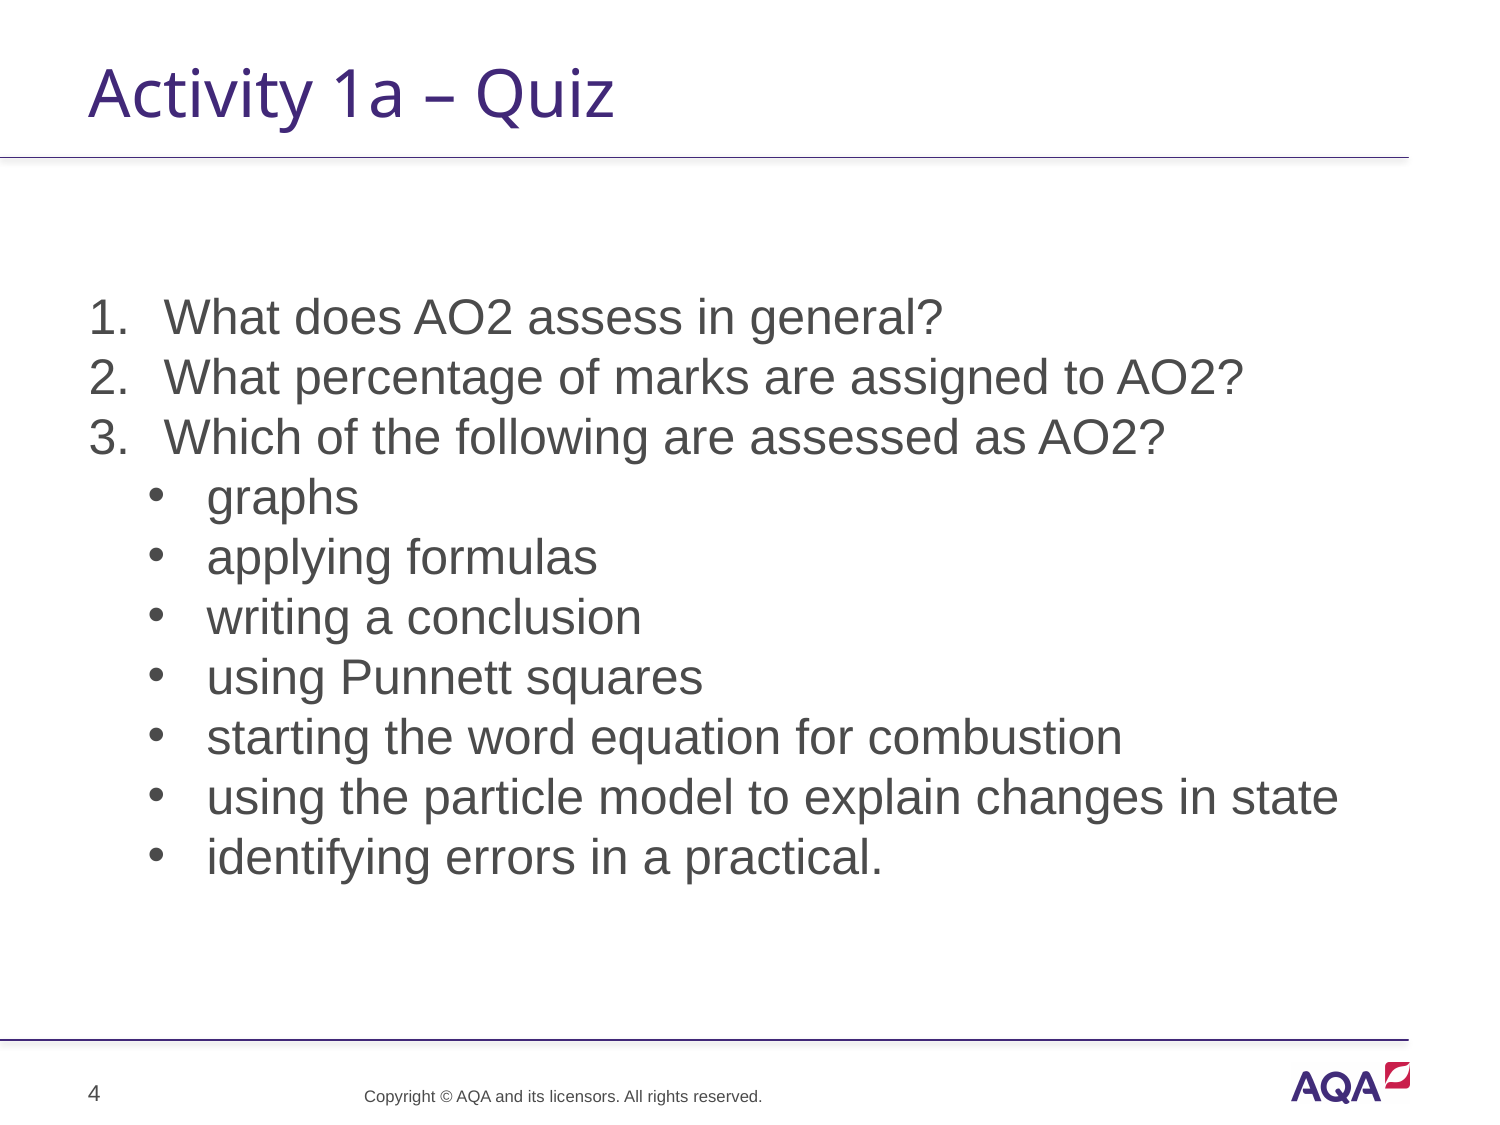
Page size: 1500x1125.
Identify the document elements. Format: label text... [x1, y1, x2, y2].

slide_number 4 [72, 1062, 188, 1123]
footer Copyright © AQA and its licensors. All rights reserved. [324, 1084, 764, 1124]
list What does AO2 assess in general? What percentage of marks are assigned to AO2? Which of the following are assessed as AO2? graphs applying formulas writing a conclusion using Punnett squares starting the word equation for combustion using the particle model to explain changes in state identifying errors in a practical. [88, 284, 1409, 1007]
title Activity 1a – Quiz [88, 72, 1409, 144]
picture [1291, 1062, 1410, 1104]
